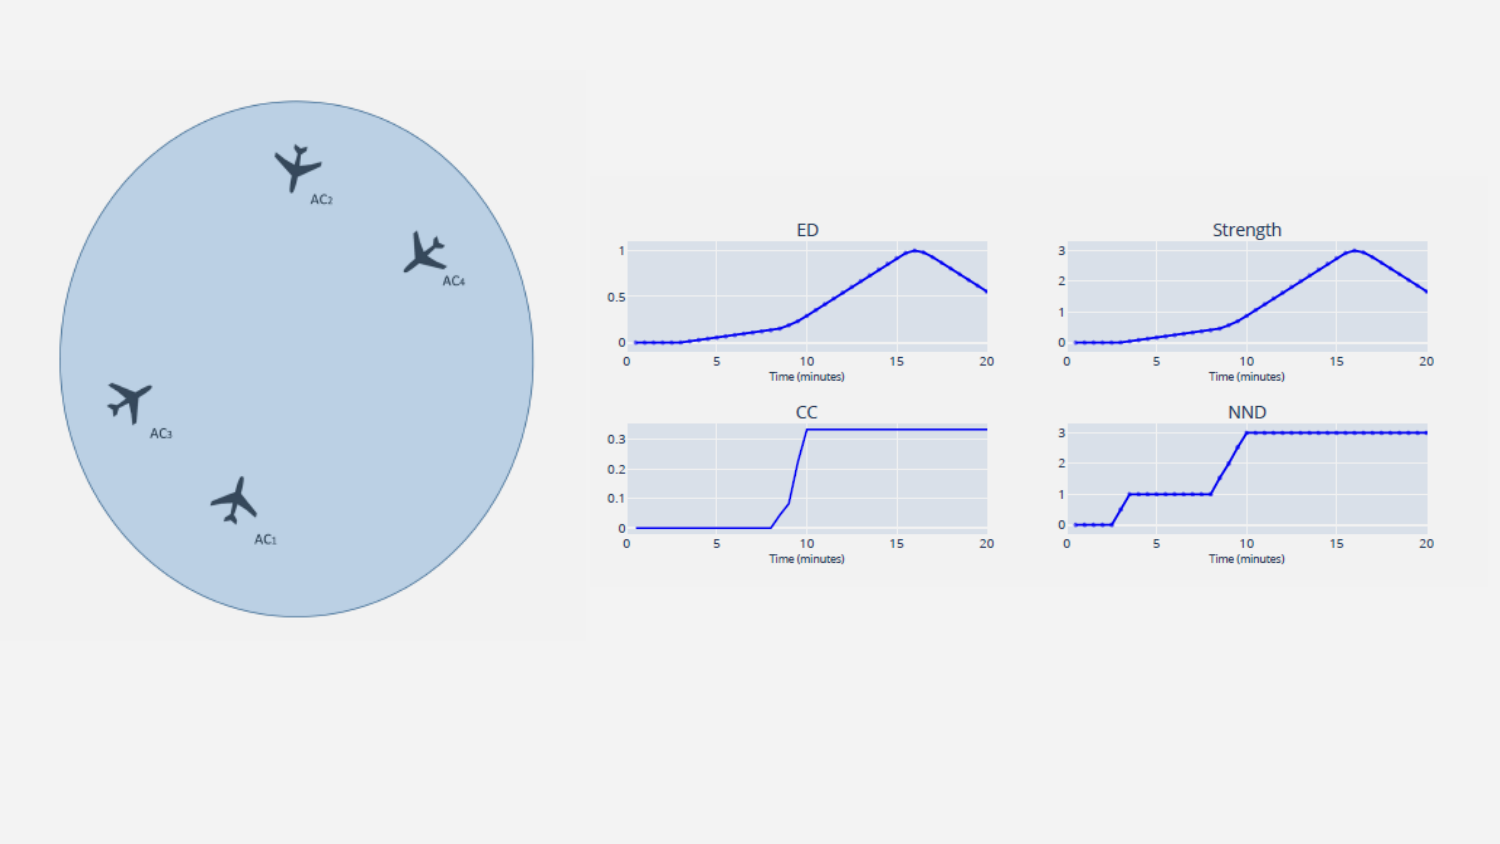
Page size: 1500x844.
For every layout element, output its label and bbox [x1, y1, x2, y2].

picture [590, 176, 1488, 588]
picture [0, 70, 587, 641]
